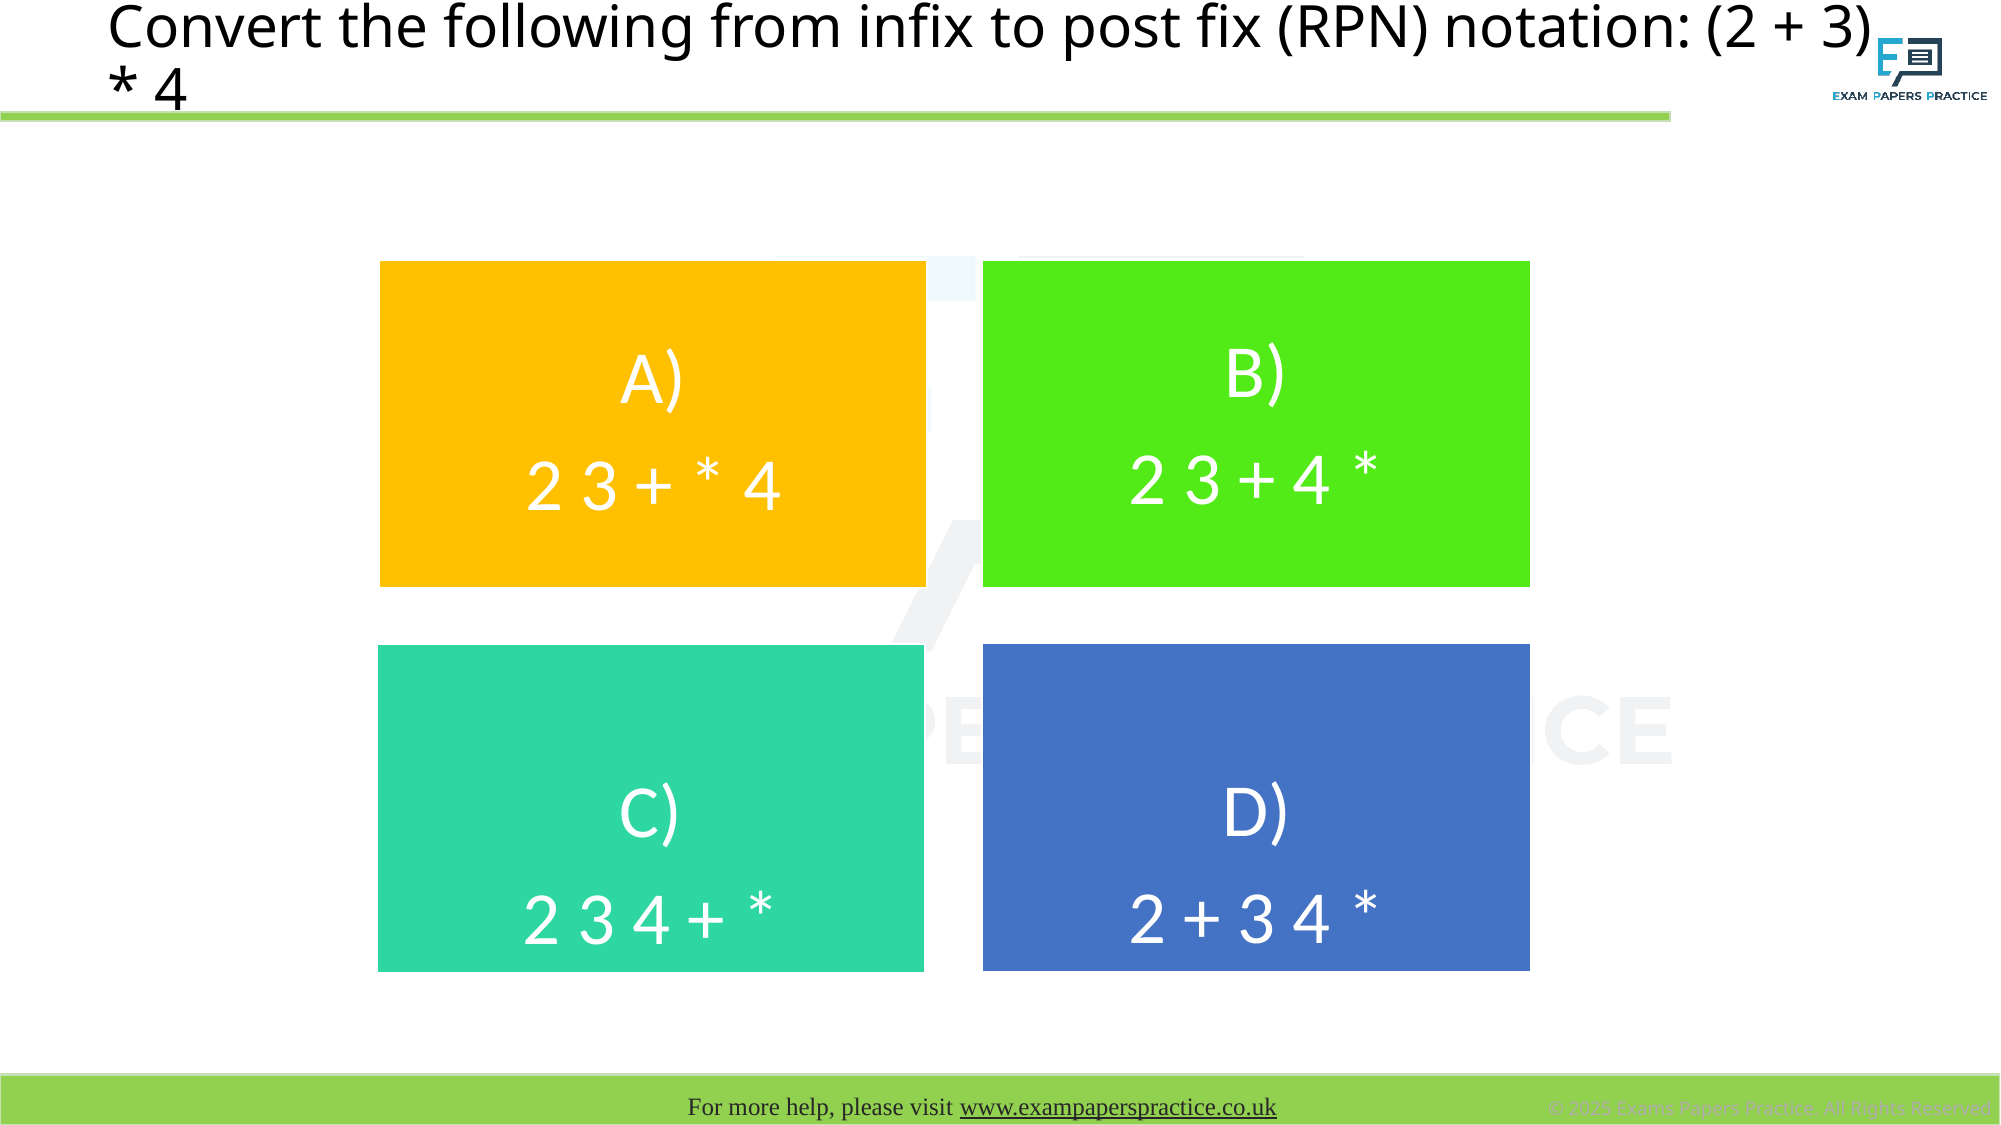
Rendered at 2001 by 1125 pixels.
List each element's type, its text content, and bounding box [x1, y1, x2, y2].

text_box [92, 258, 1818, 973]
title Convert the following from infix to post fix (RPN) notation: (2 + 3) * 4 [92, 0, 1892, 169]
